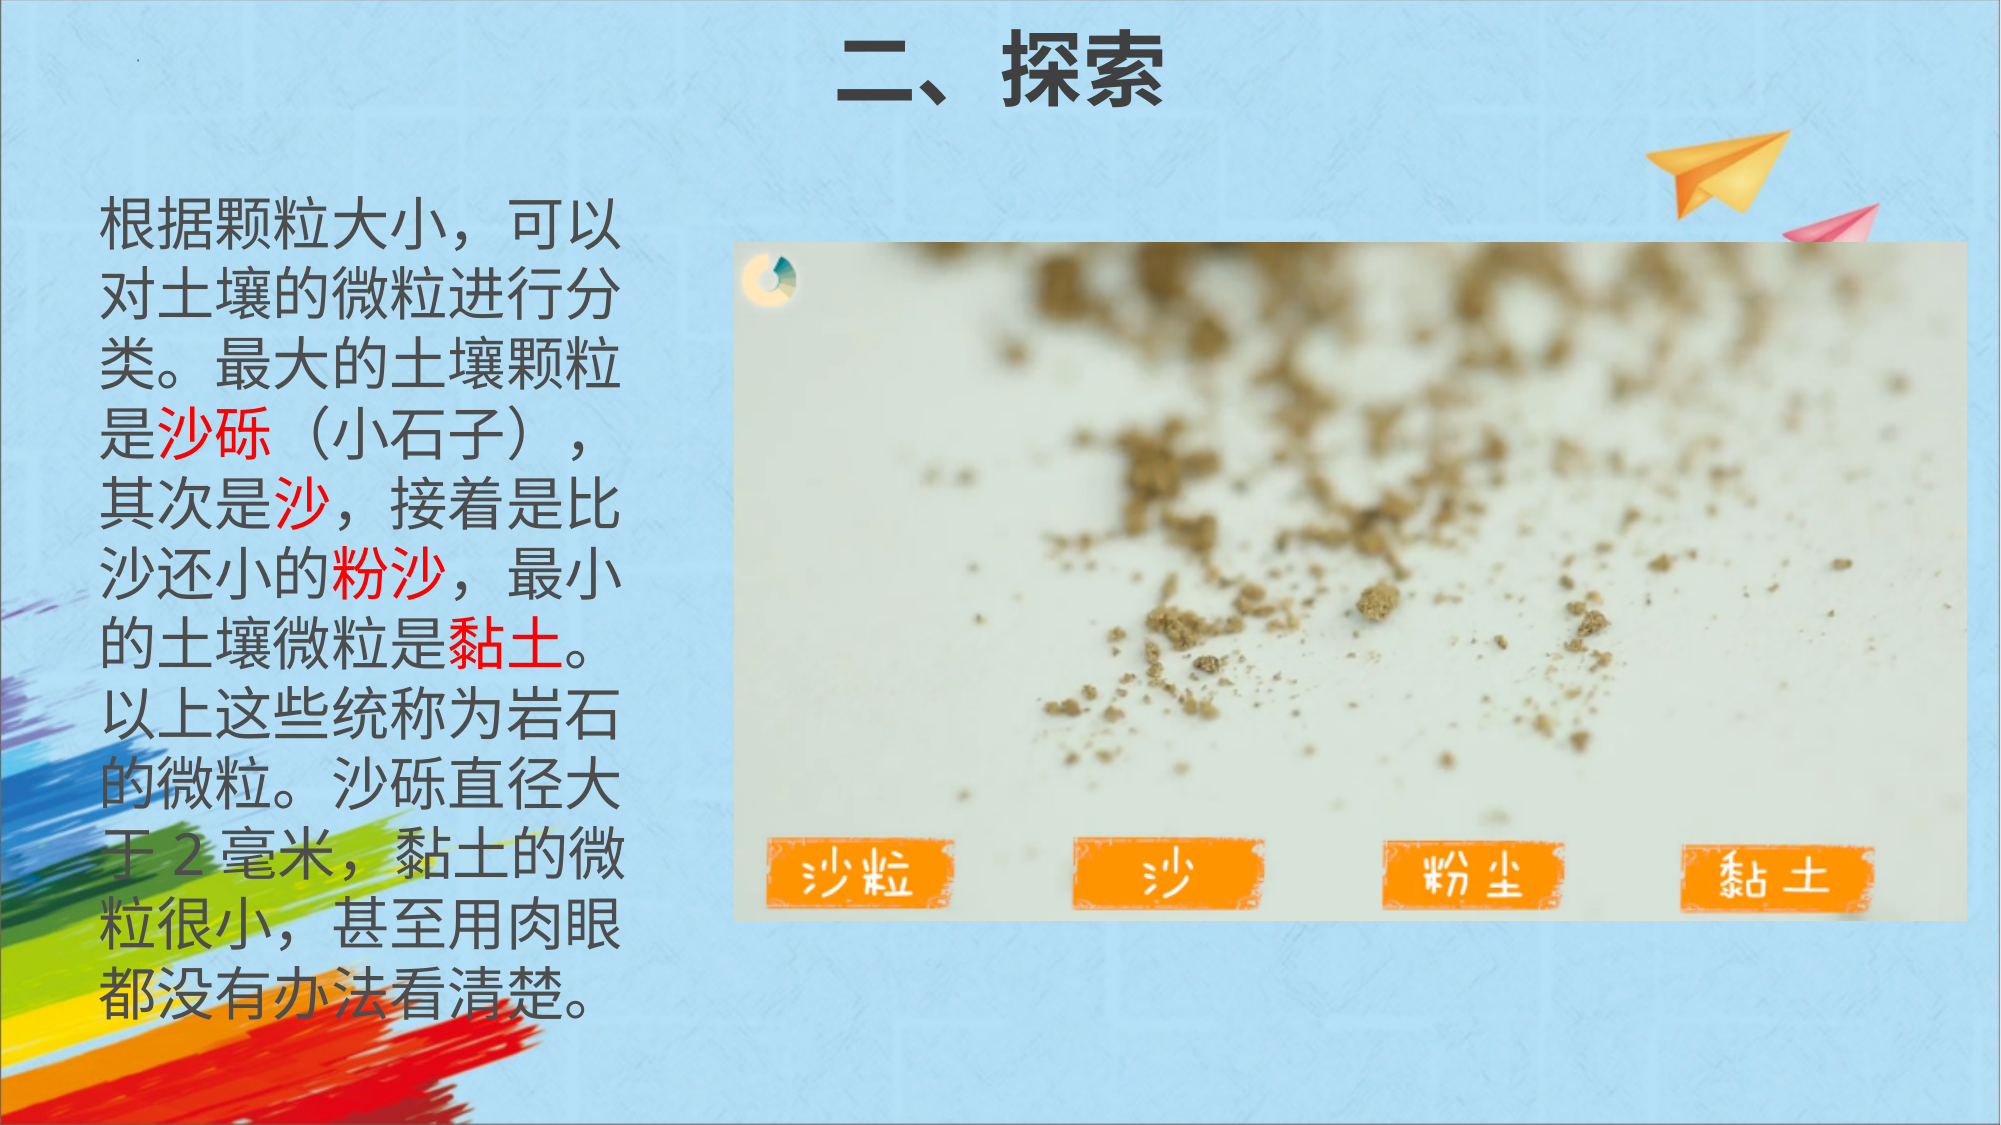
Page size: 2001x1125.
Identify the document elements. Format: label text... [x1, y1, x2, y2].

picture [0, 0, 2001, 1125]
text_box 根据颗粒大小，可以对土壤的微粒进行分类。最大的土壤颗粒是沙砾（小石子），其次是沙，接着是比沙还小的粉沙，最小的土壤微粒是黏土。以上这些统称为岩石的微粒。沙砾直径大于2毫米，黏土的微粒很小，甚至用肉眼都没有办法看清楚。 [83, 179, 673, 1035]
title 二、探索 [137, 0, 1863, 135]
